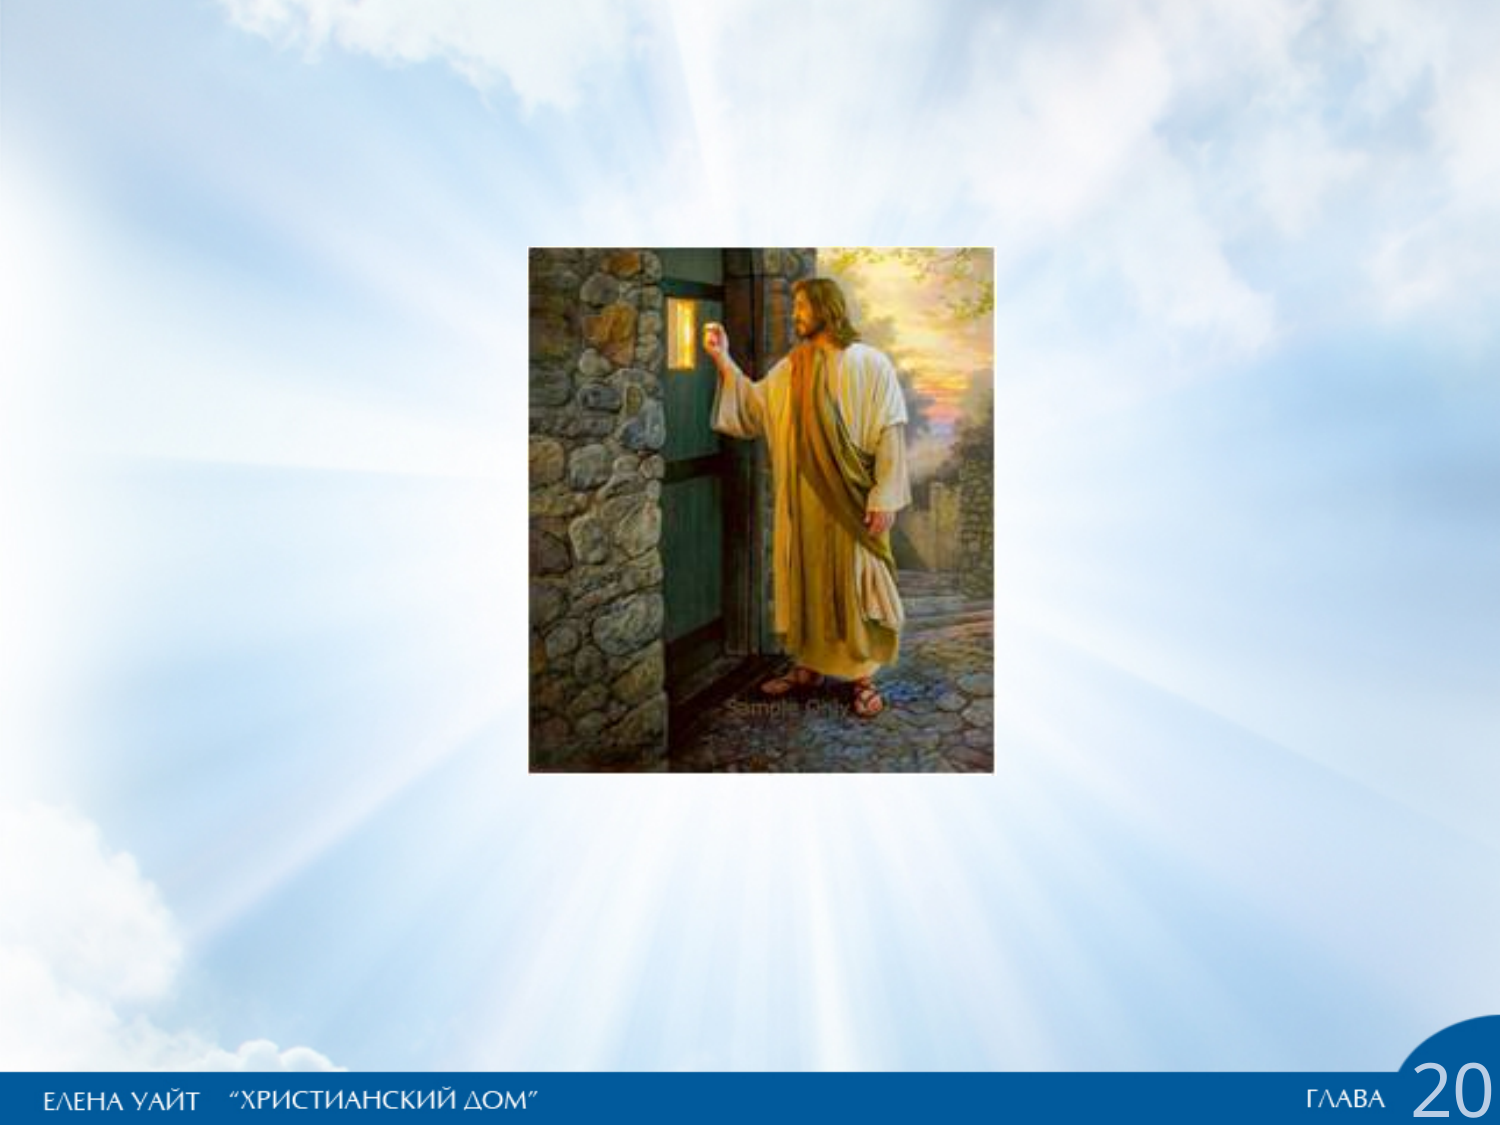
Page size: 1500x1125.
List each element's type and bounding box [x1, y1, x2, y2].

picture [0, 0, 1500, 1125]
list [527, 245, 997, 776]
